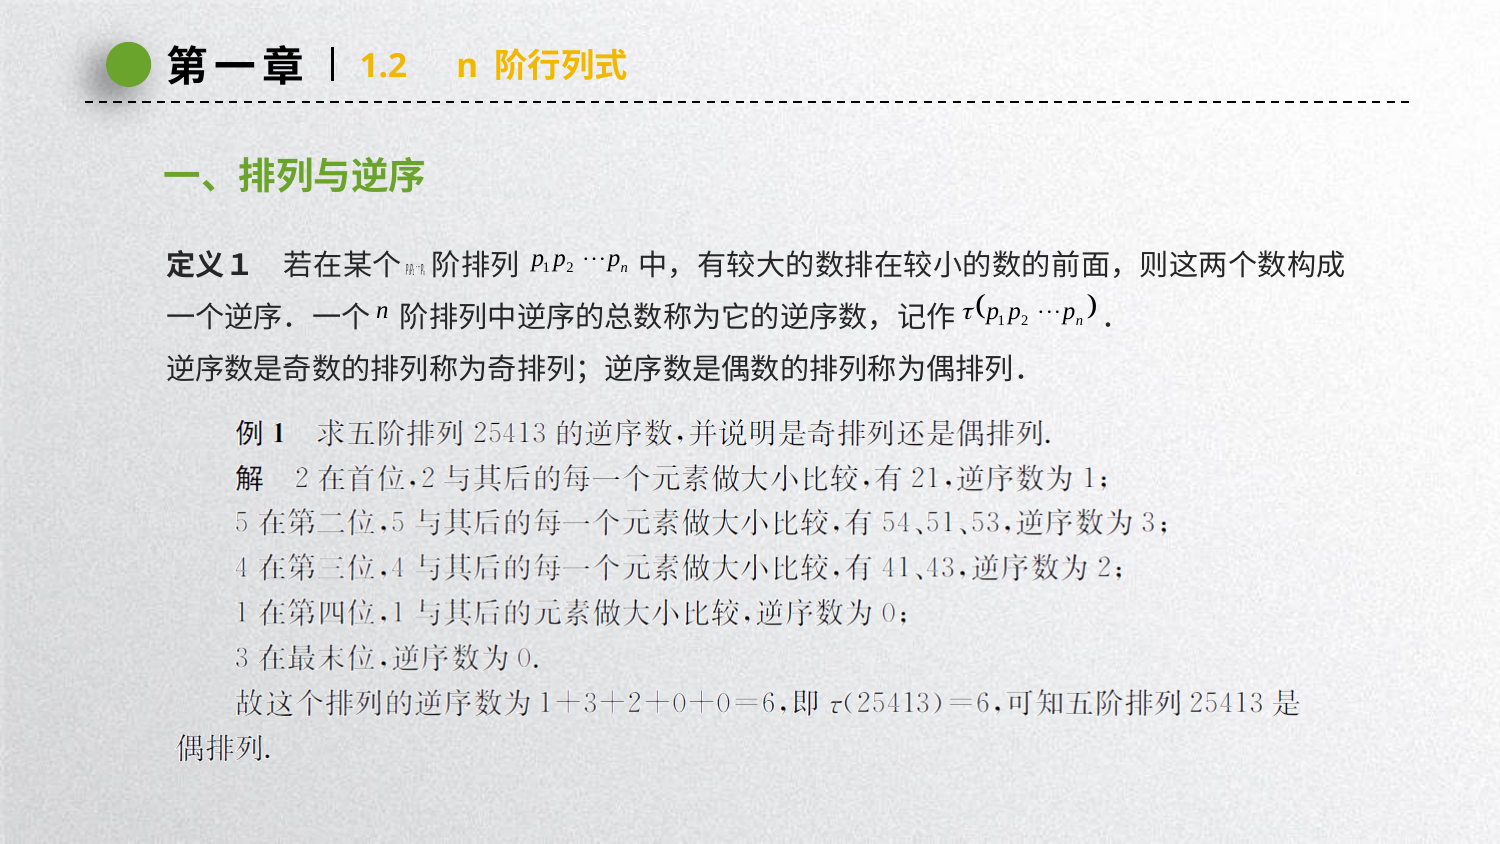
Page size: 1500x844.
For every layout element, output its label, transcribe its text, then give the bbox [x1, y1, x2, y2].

text_box 第一章 [152, 32, 320, 97]
text_box [104, 39, 152, 90]
text_box 定义１ 若在某个 阶排列 中，有较大的数排在较小的数的前面，则这两个数构成一个逆序．一个 阶排列中逆序的总数称为它的逆序数，记作 ． 逆序数是奇数的排列称为奇排列；逆序数是偶数的排列称为偶排列． [151, 220, 1362, 393]
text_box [372, 301, 394, 325]
picture [0, 0, 1500, 844]
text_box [404, 255, 427, 280]
text_box 一、排列与逆序 [148, 144, 1360, 205]
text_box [524, 241, 634, 280]
text_box 1.2 n 阶行列式 [344, 37, 643, 92]
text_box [959, 293, 1098, 332]
